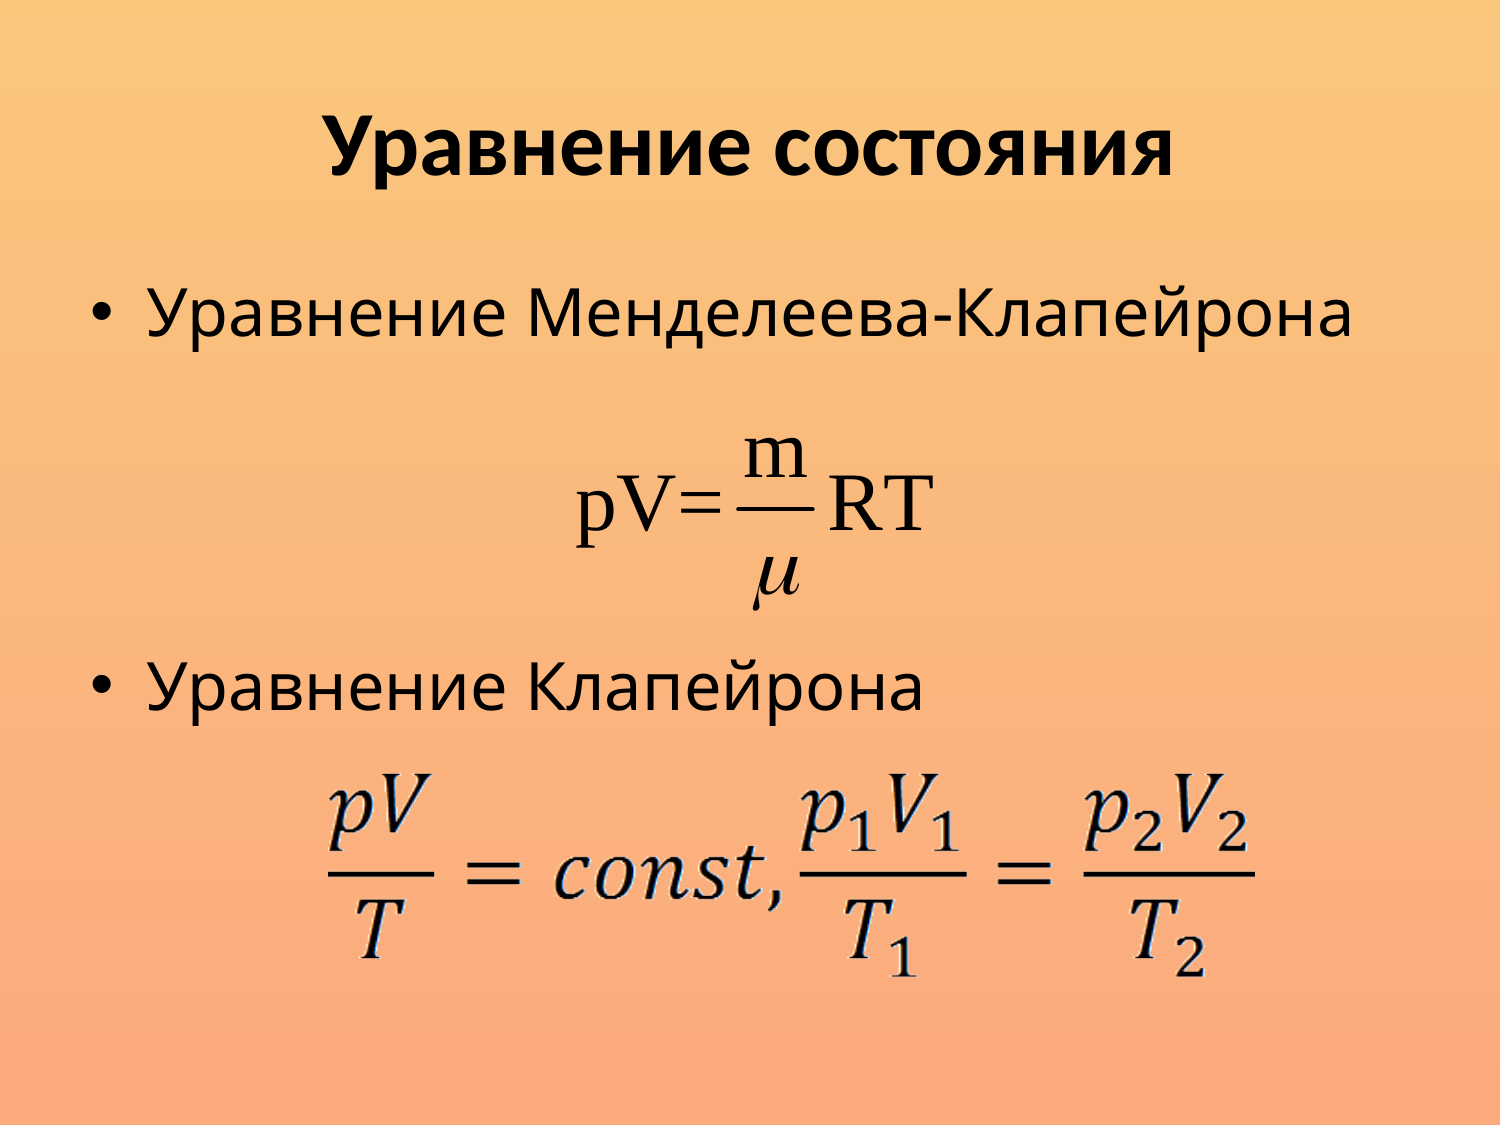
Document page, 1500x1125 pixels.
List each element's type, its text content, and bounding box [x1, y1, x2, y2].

title Уравнение состояния [75, 45, 1425, 233]
list Уравнение Менделеева-Клапейрона Уравнение Клапейрона [75, 262, 1425, 1005]
picture [327, 761, 1255, 994]
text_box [562, 398, 953, 628]
